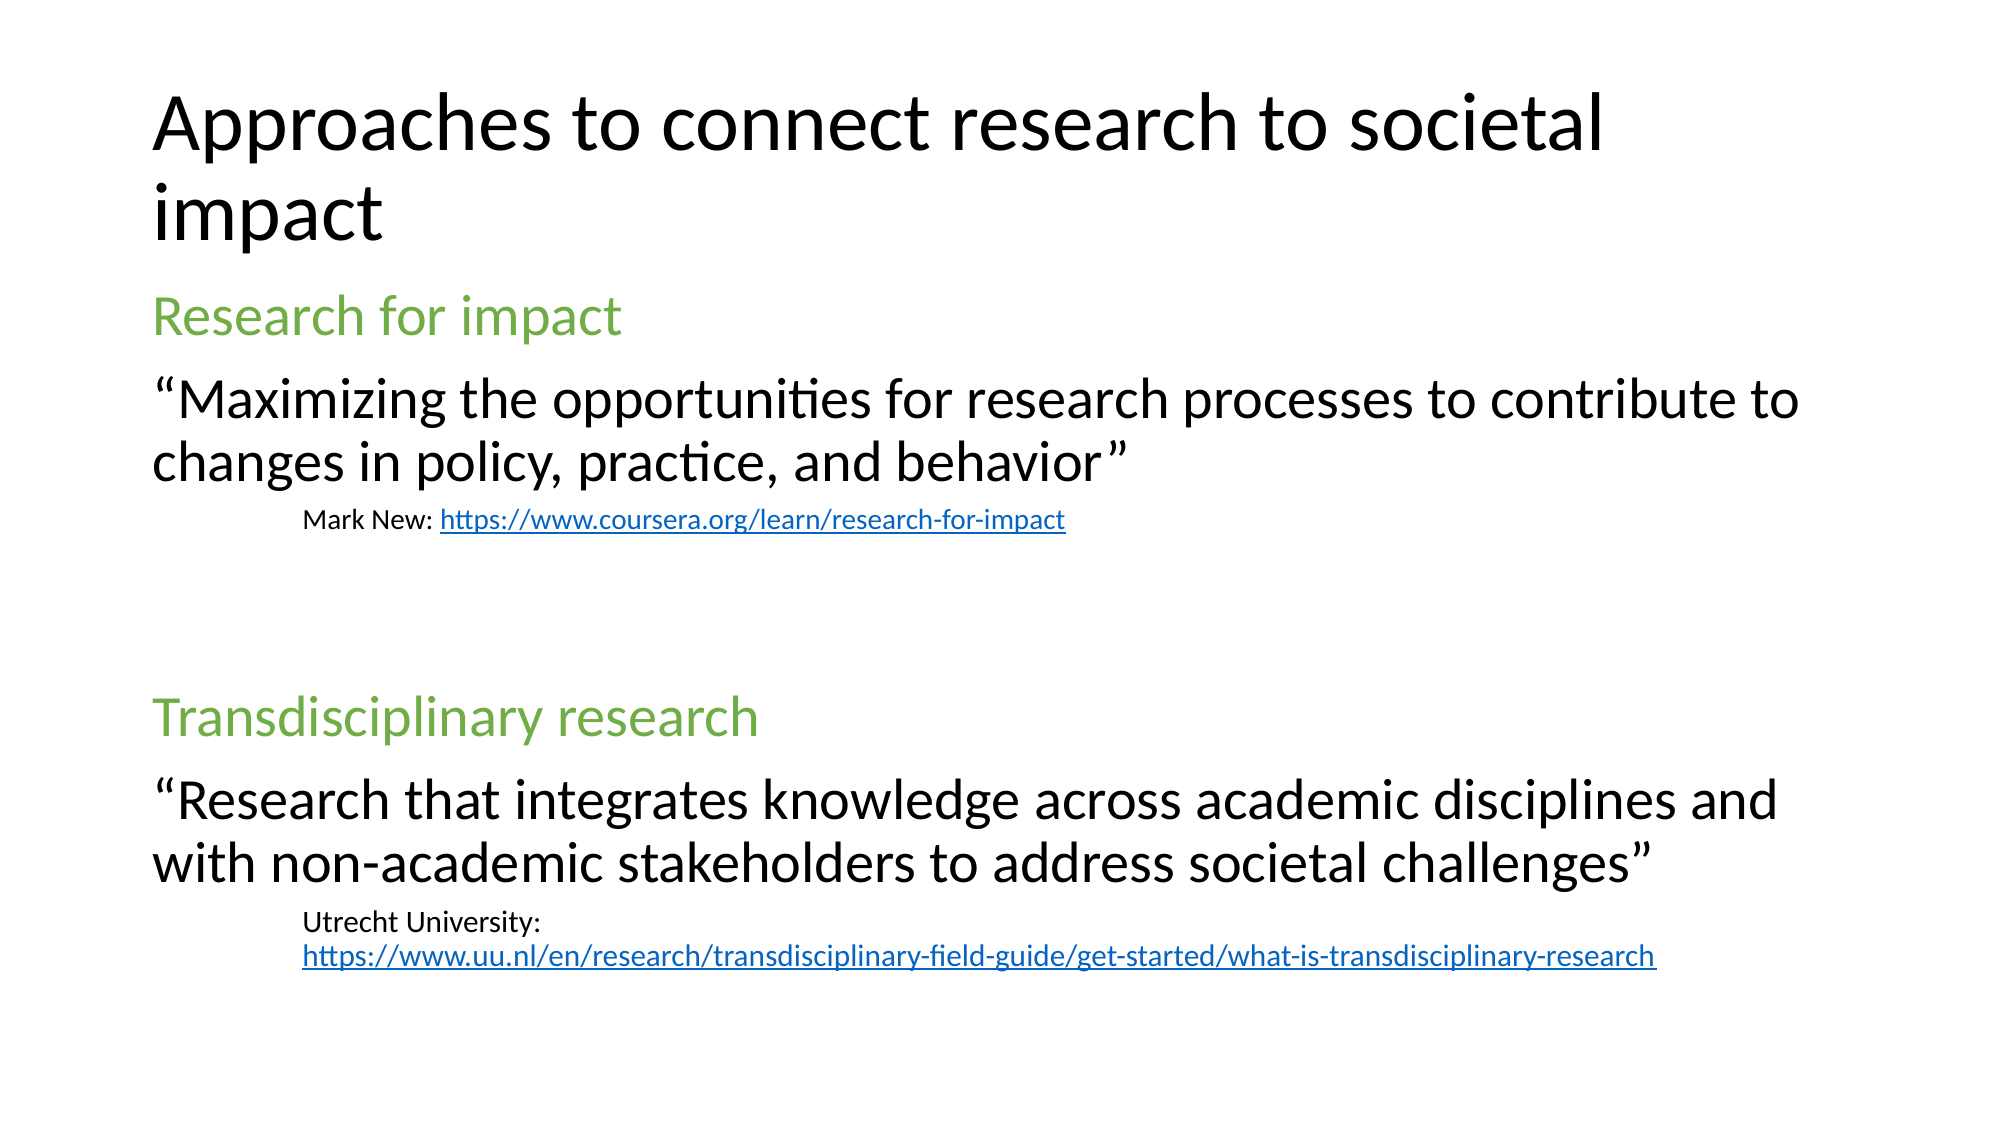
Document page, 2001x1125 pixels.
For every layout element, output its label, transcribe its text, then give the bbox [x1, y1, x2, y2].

title Approaches to connect research to societal impact [137, 59, 1863, 277]
list Research for impact “Maximizing the opportunities for research processes to contribute to changes in policy, practice, and behavior” Mark New: https://www.coursera.org/learn/research-for-impact Transdisciplinary research “Research that integrates knowledge across academic disciplines and with non-academic stakeholders to address societal challenges” Utrecht University: https://www.uu.nl/en/research/transdisciplinary-field-guide/get-started/what-is-transdisciplinary-research [137, 277, 1863, 1014]
